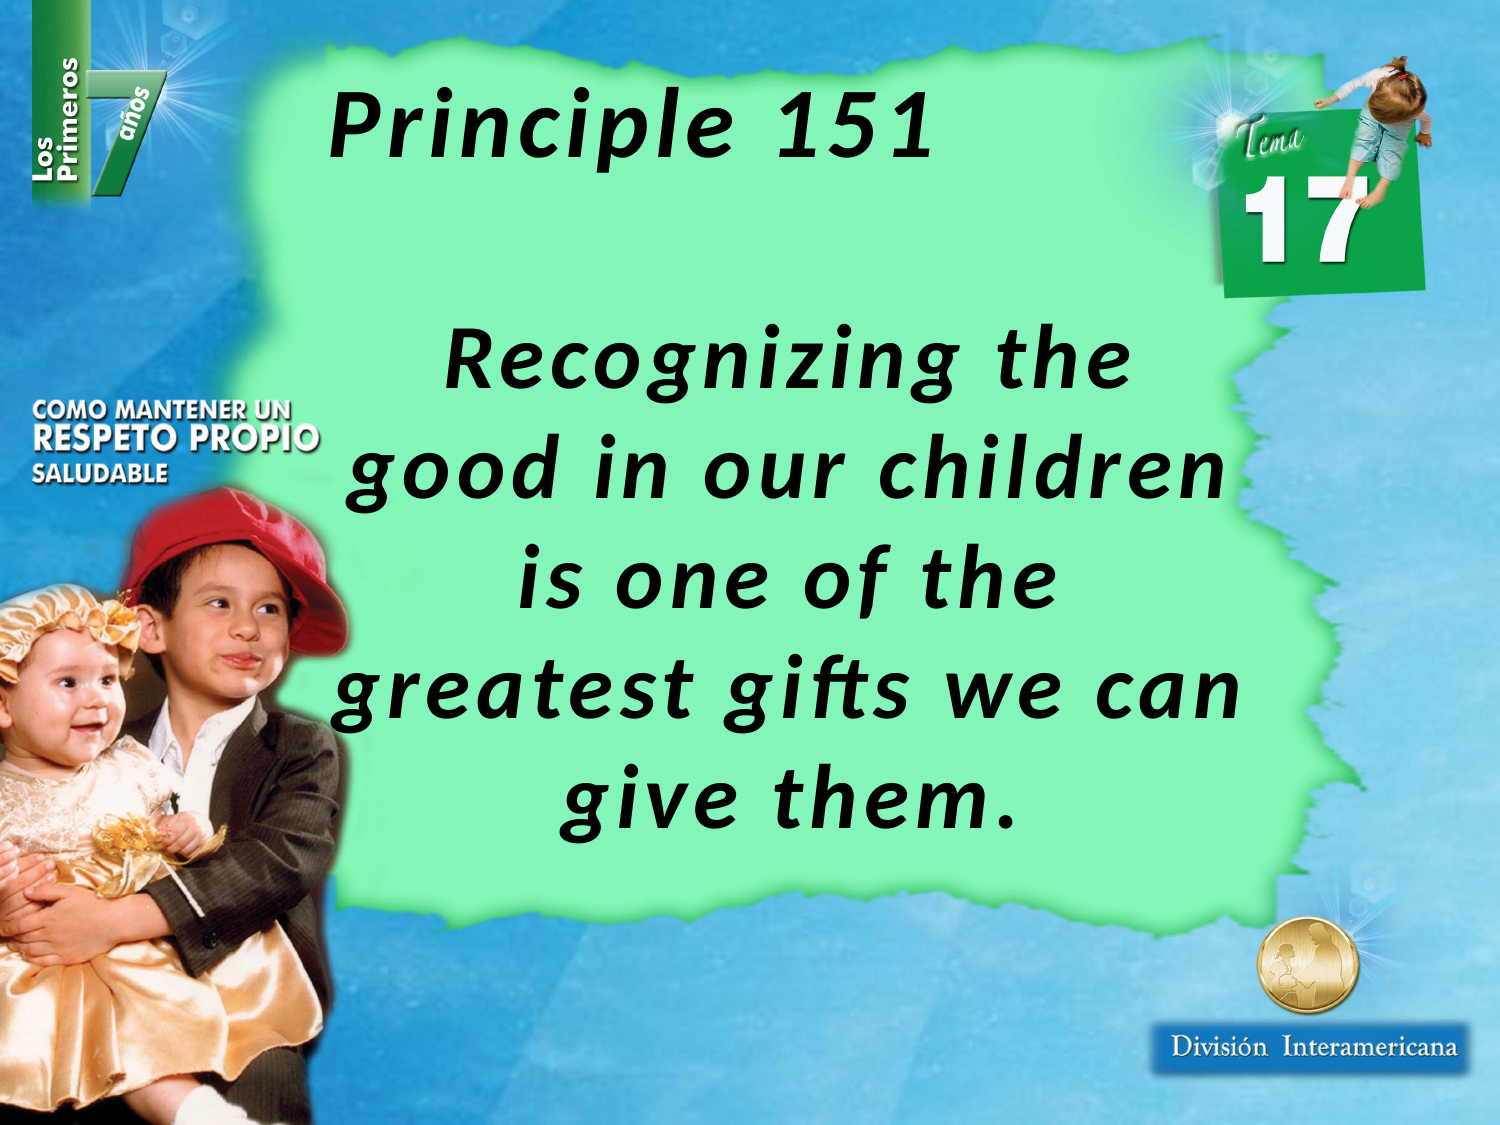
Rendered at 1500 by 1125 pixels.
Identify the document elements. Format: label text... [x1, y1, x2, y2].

picture [0, 0, 1500, 1125]
text_box Principle 151 Recognizing the good in our children is one of the greatest gifts we can give them. [312, 50, 1270, 855]
